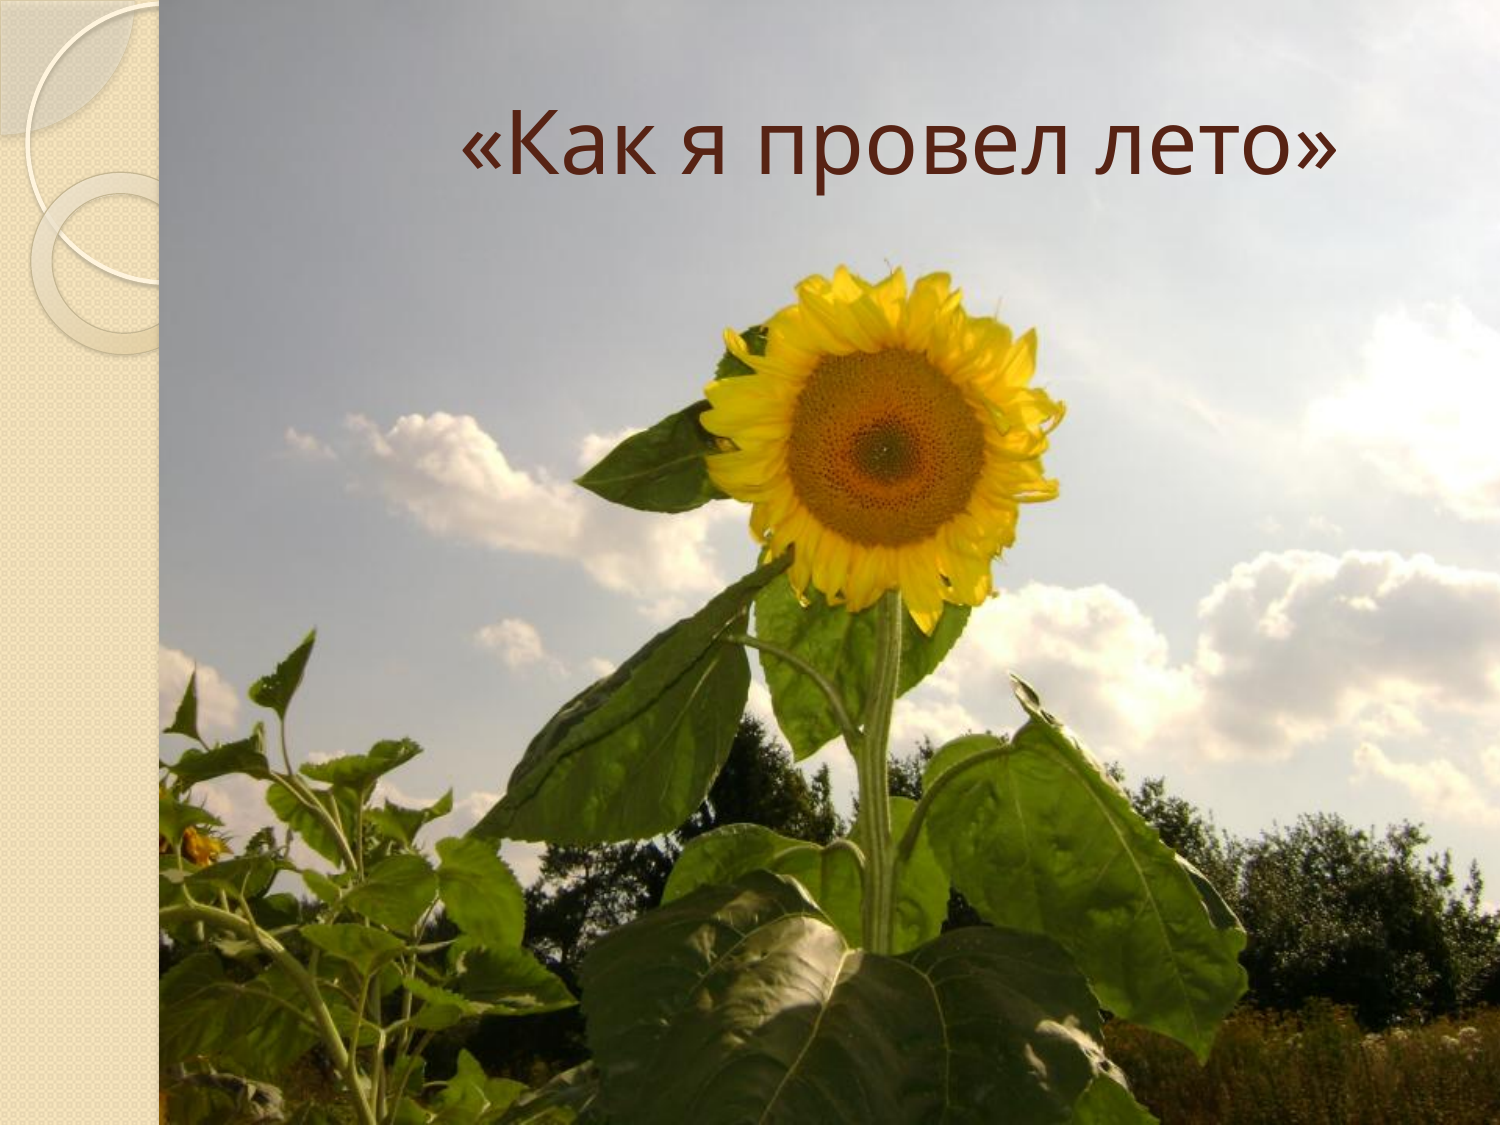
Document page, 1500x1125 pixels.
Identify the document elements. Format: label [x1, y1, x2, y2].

list [159, 0, 1500, 1125]
